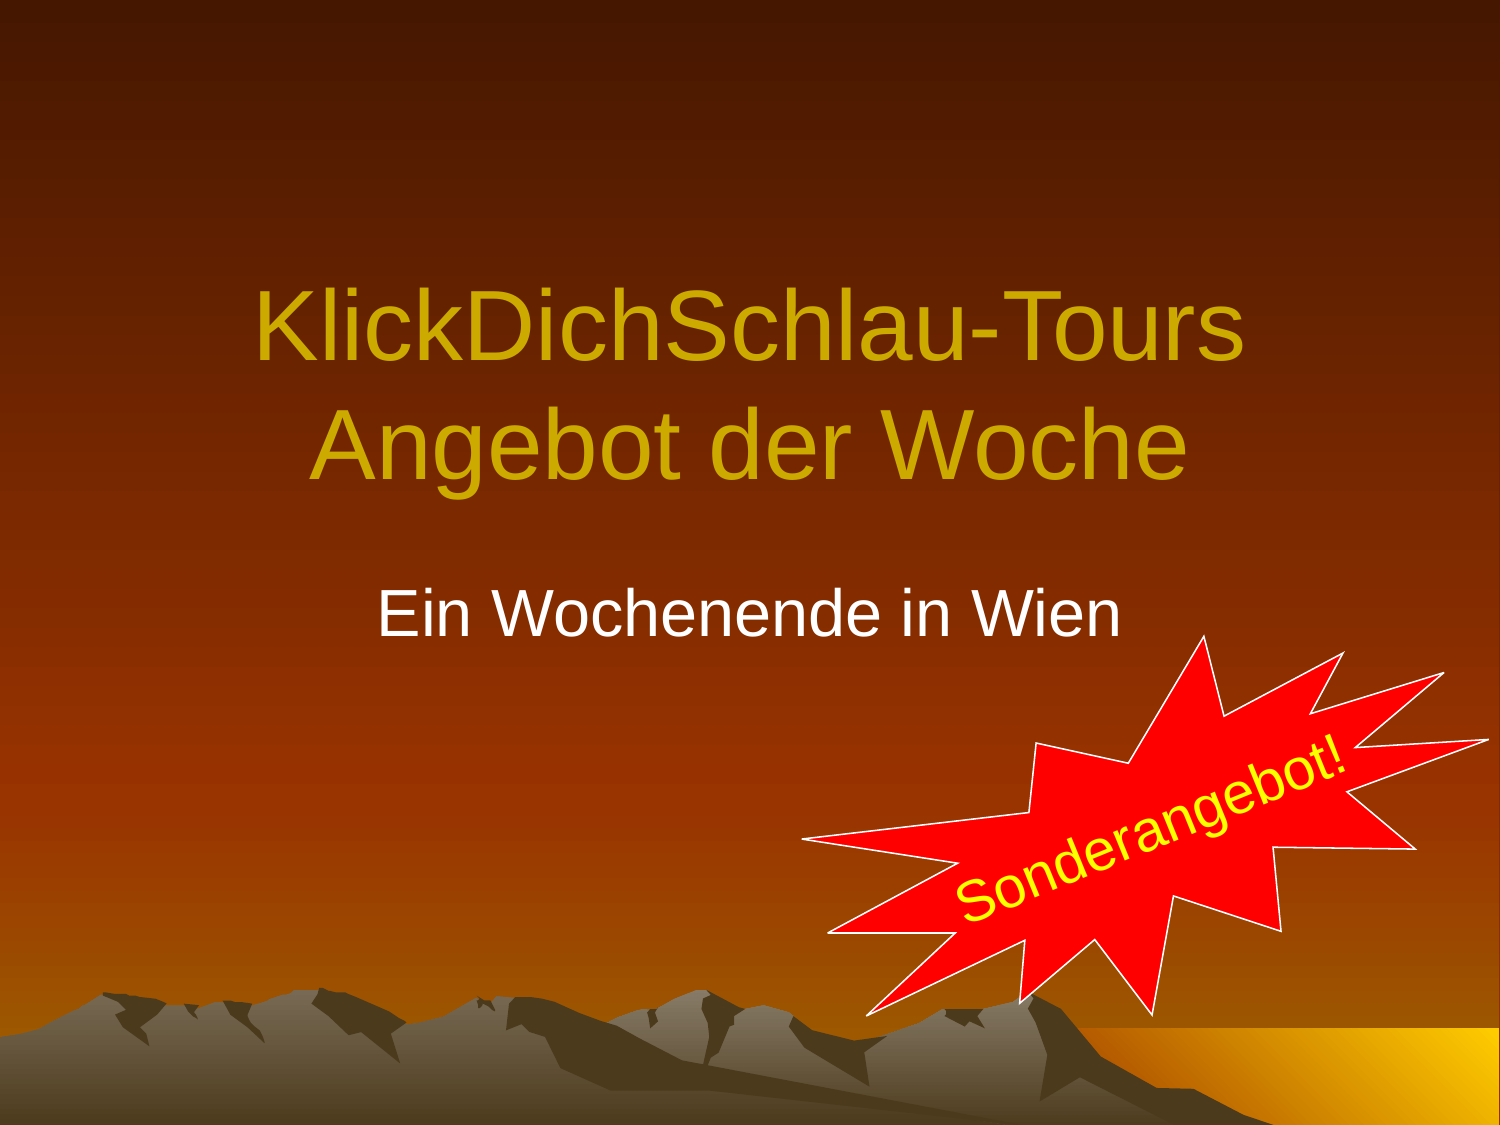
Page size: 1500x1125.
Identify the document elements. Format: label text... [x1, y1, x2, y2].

text_box Sonderangebot! [801, 636, 1489, 1016]
subtitle Ein Wochenende in Wien [225, 562, 1275, 850]
title KlickDichSchlau-Tours Angebot der Woche [75, 237, 1425, 523]
